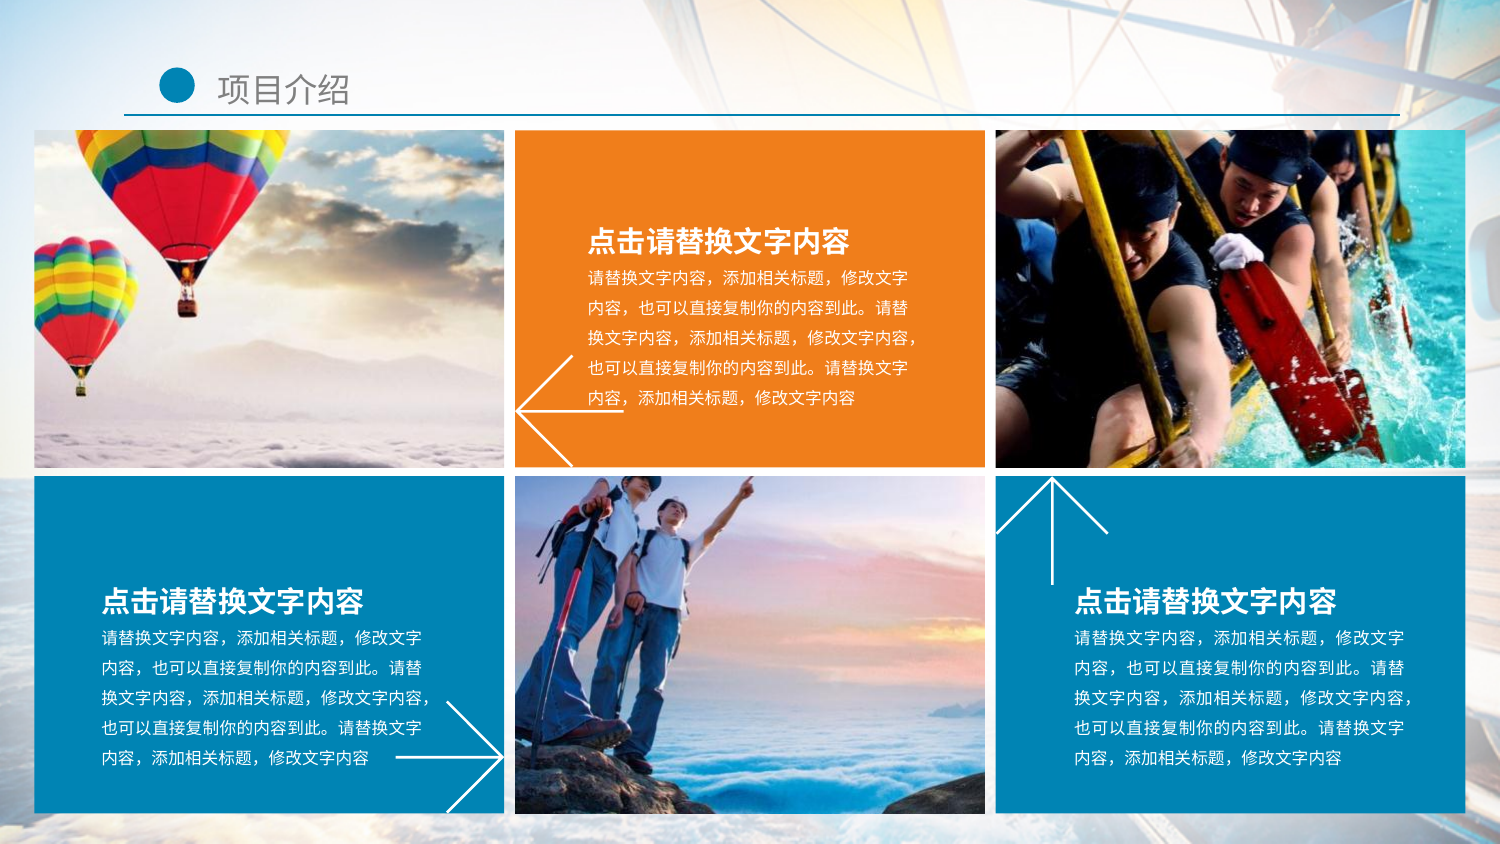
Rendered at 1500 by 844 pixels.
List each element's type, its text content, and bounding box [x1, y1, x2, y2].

text_box 点击请替换文字内容 请替换文字内容，添加相关标题，修改文字内容，也可以直接复制你的内容到此。请替换文字内容，添加相关标题，修改文字内容，也可以直接复制你的内容到此。请替换文字内容，添加相关标题，修改文字内容 [101, 565, 423, 768]
text_box [513, 128, 987, 470]
text_box [993, 474, 1111, 588]
text_box [994, 474, 1468, 815]
picture [0, 0, 1500, 844]
text_box [994, 128, 1468, 470]
text_box 点击请替换文字内容 请替换文字内容，添加相关标题，修改文字内容，也可以直接复制你的内容到此。请替换文字内容，添加相关标题，修改文字内容，也可以直接复制你的内容到此。请替换文字内容，添加相关标题，修改文字内容 [1074, 565, 1405, 768]
text_box [513, 474, 987, 815]
text_box 点击请替换文字内容 请替换文字内容，添加相关标题，修改文字内容，也可以直接复制你的内容到此。请替换文字内容，添加相关标题，修改文字内容，也可以直接复制你的内容到此。请替换文字内容，添加相关标题，修改文字内容 [587, 205, 909, 409]
text_box [32, 128, 506, 470]
text_box [32, 474, 506, 815]
text_box [393, 698, 507, 816]
text_box [512, 352, 626, 470]
